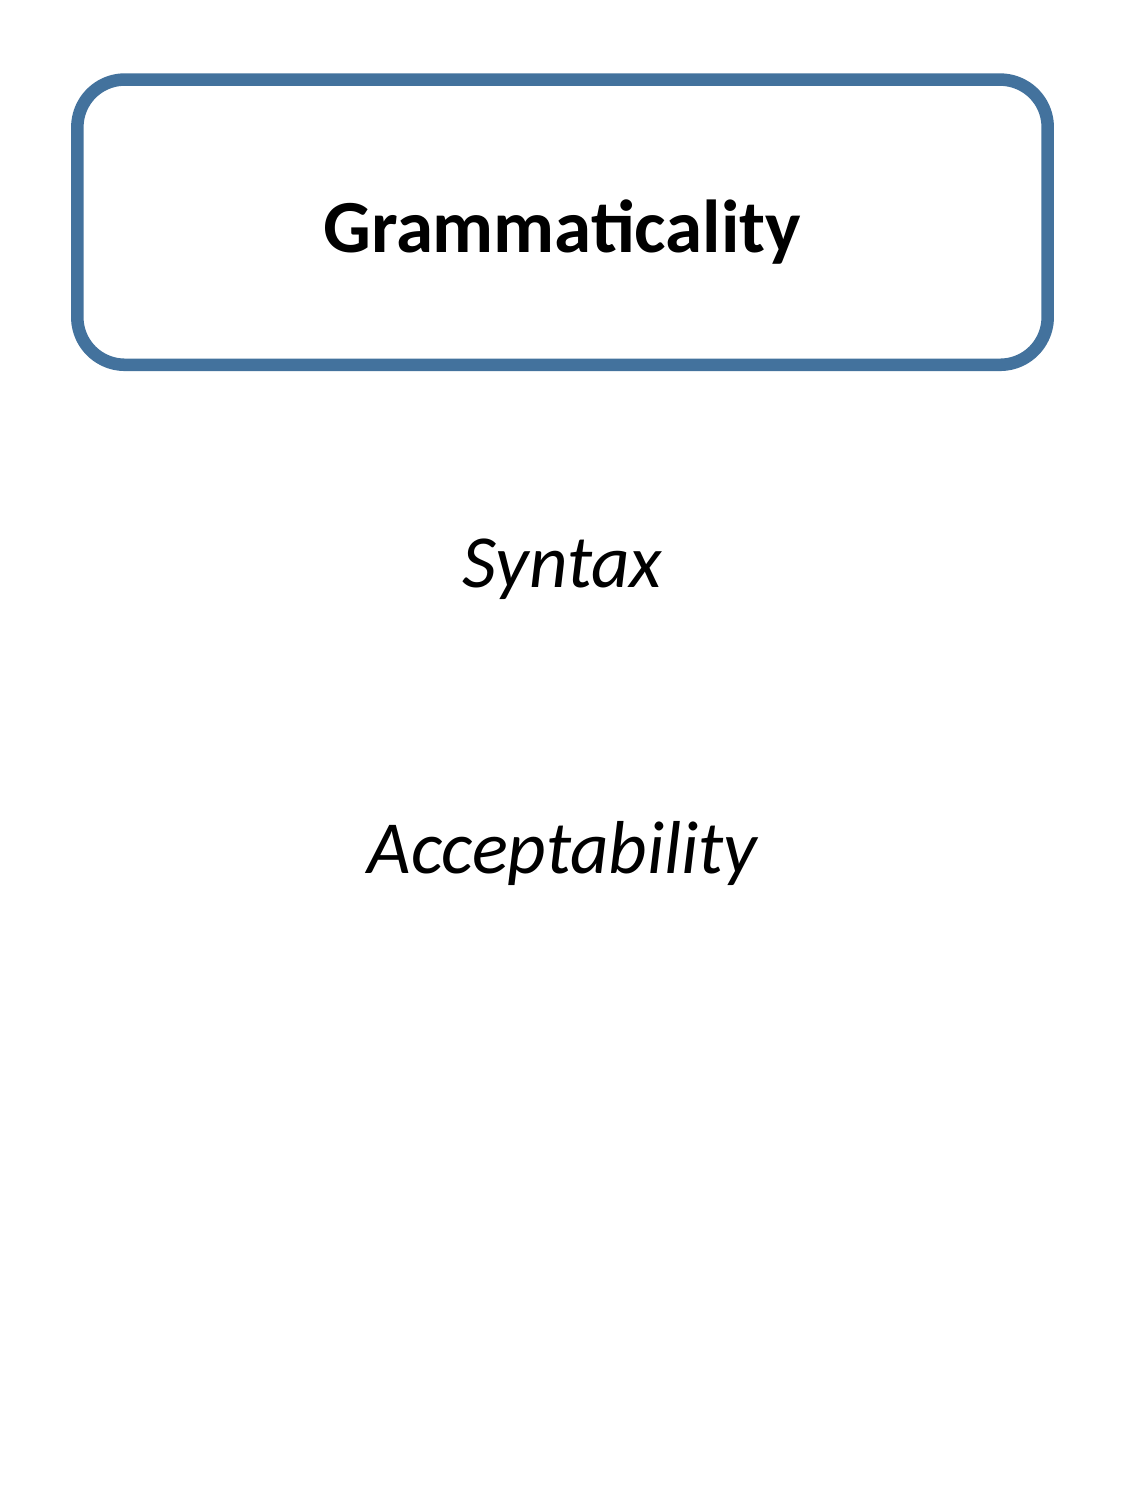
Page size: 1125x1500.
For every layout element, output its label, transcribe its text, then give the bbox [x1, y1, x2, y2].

list Syntax Acceptability [77, 399, 1048, 1352]
text_box Grammaticality [76, 78, 1049, 366]
